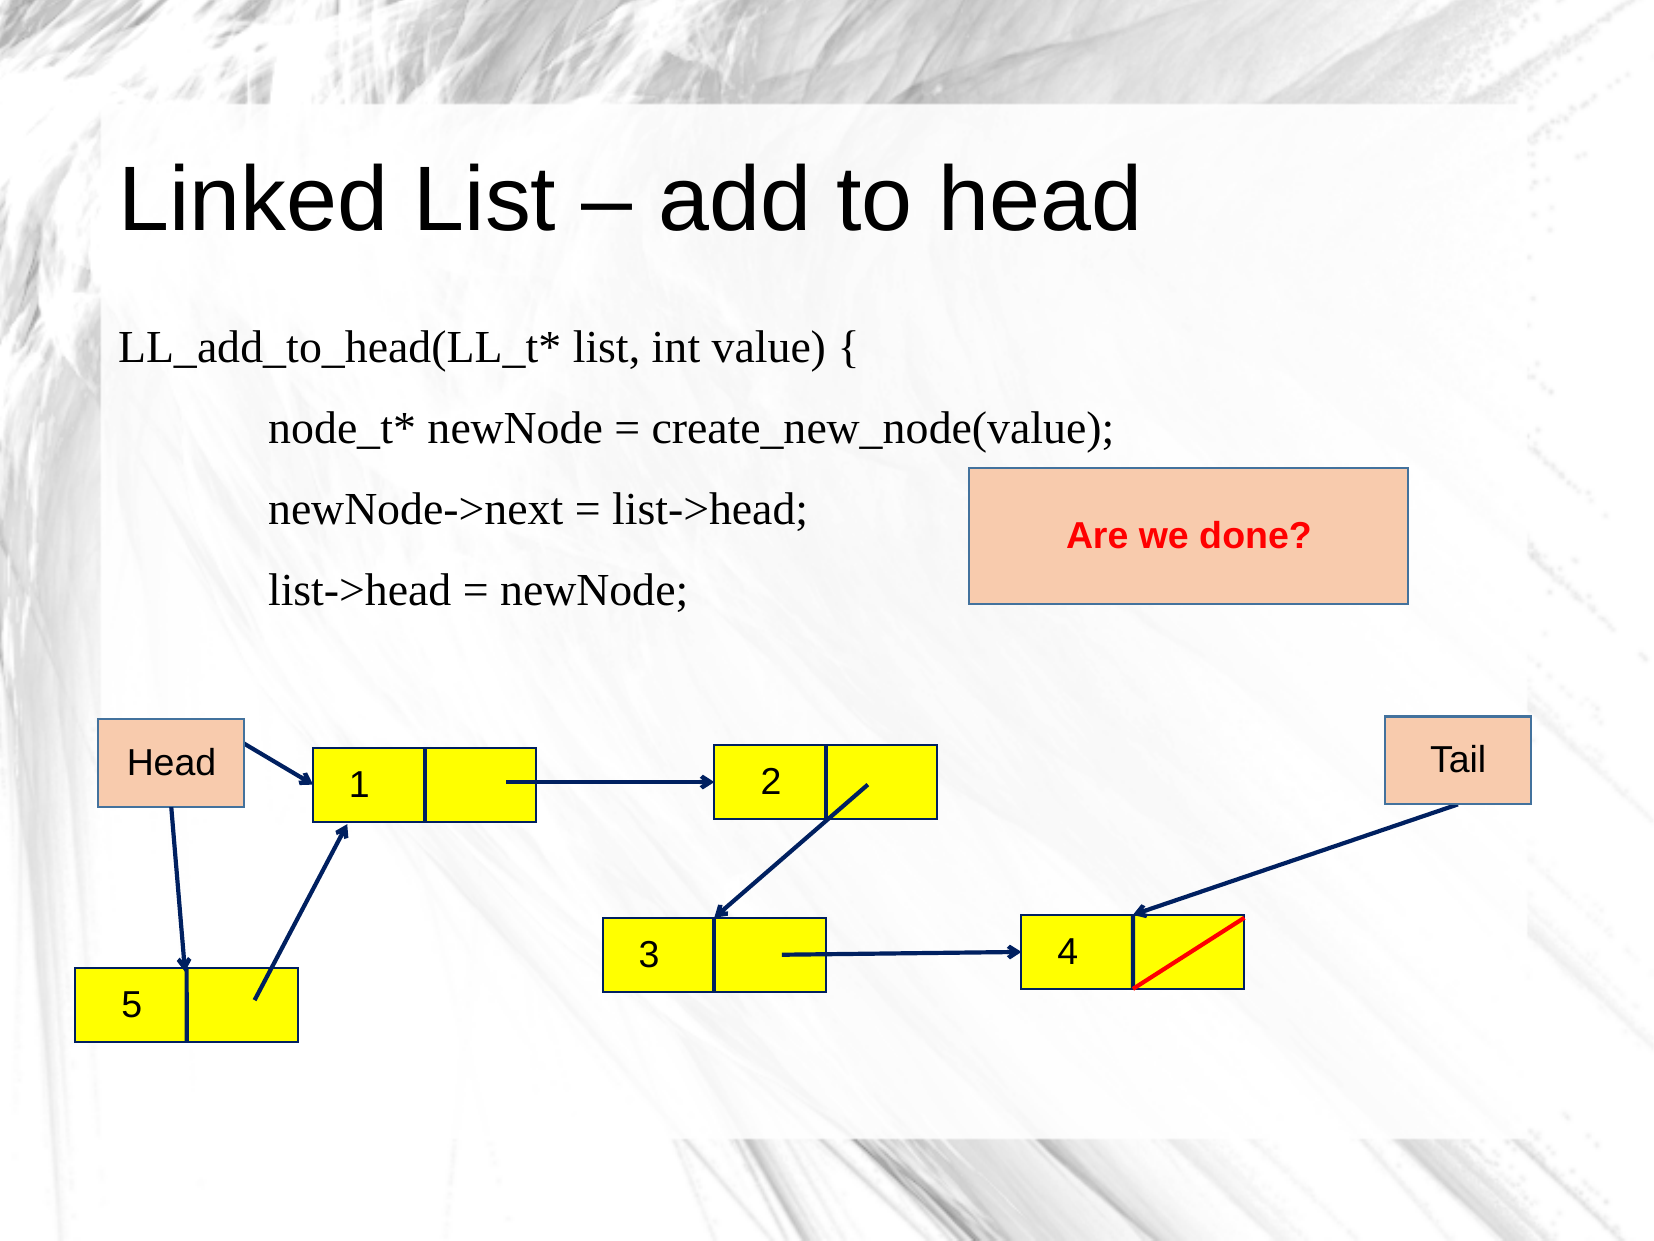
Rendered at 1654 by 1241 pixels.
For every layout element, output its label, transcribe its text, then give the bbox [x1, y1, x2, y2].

picture [0, 0, 1654, 1241]
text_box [714, 784, 868, 918]
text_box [313, 747, 537, 822]
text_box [602, 917, 826, 992]
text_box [1021, 914, 1245, 989]
list LL_add_to_head(LL_t* list, int value) { node_t* newNode = create_new_node(value); newNode->next = list->head; list->head = newNode; [118, 319, 1571, 1109]
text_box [171, 807, 185, 972]
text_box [1132, 917, 1245, 989]
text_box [254, 824, 348, 1001]
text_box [1132, 804, 1458, 915]
text_box Are we done? [969, 468, 1408, 605]
title Linked List – add to head [118, 112, 1506, 281]
text_box Tail [1384, 716, 1532, 805]
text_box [781, 951, 1021, 955]
text_box Head [98, 719, 245, 808]
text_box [75, 967, 299, 1042]
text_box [714, 745, 938, 820]
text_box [240, 741, 314, 785]
